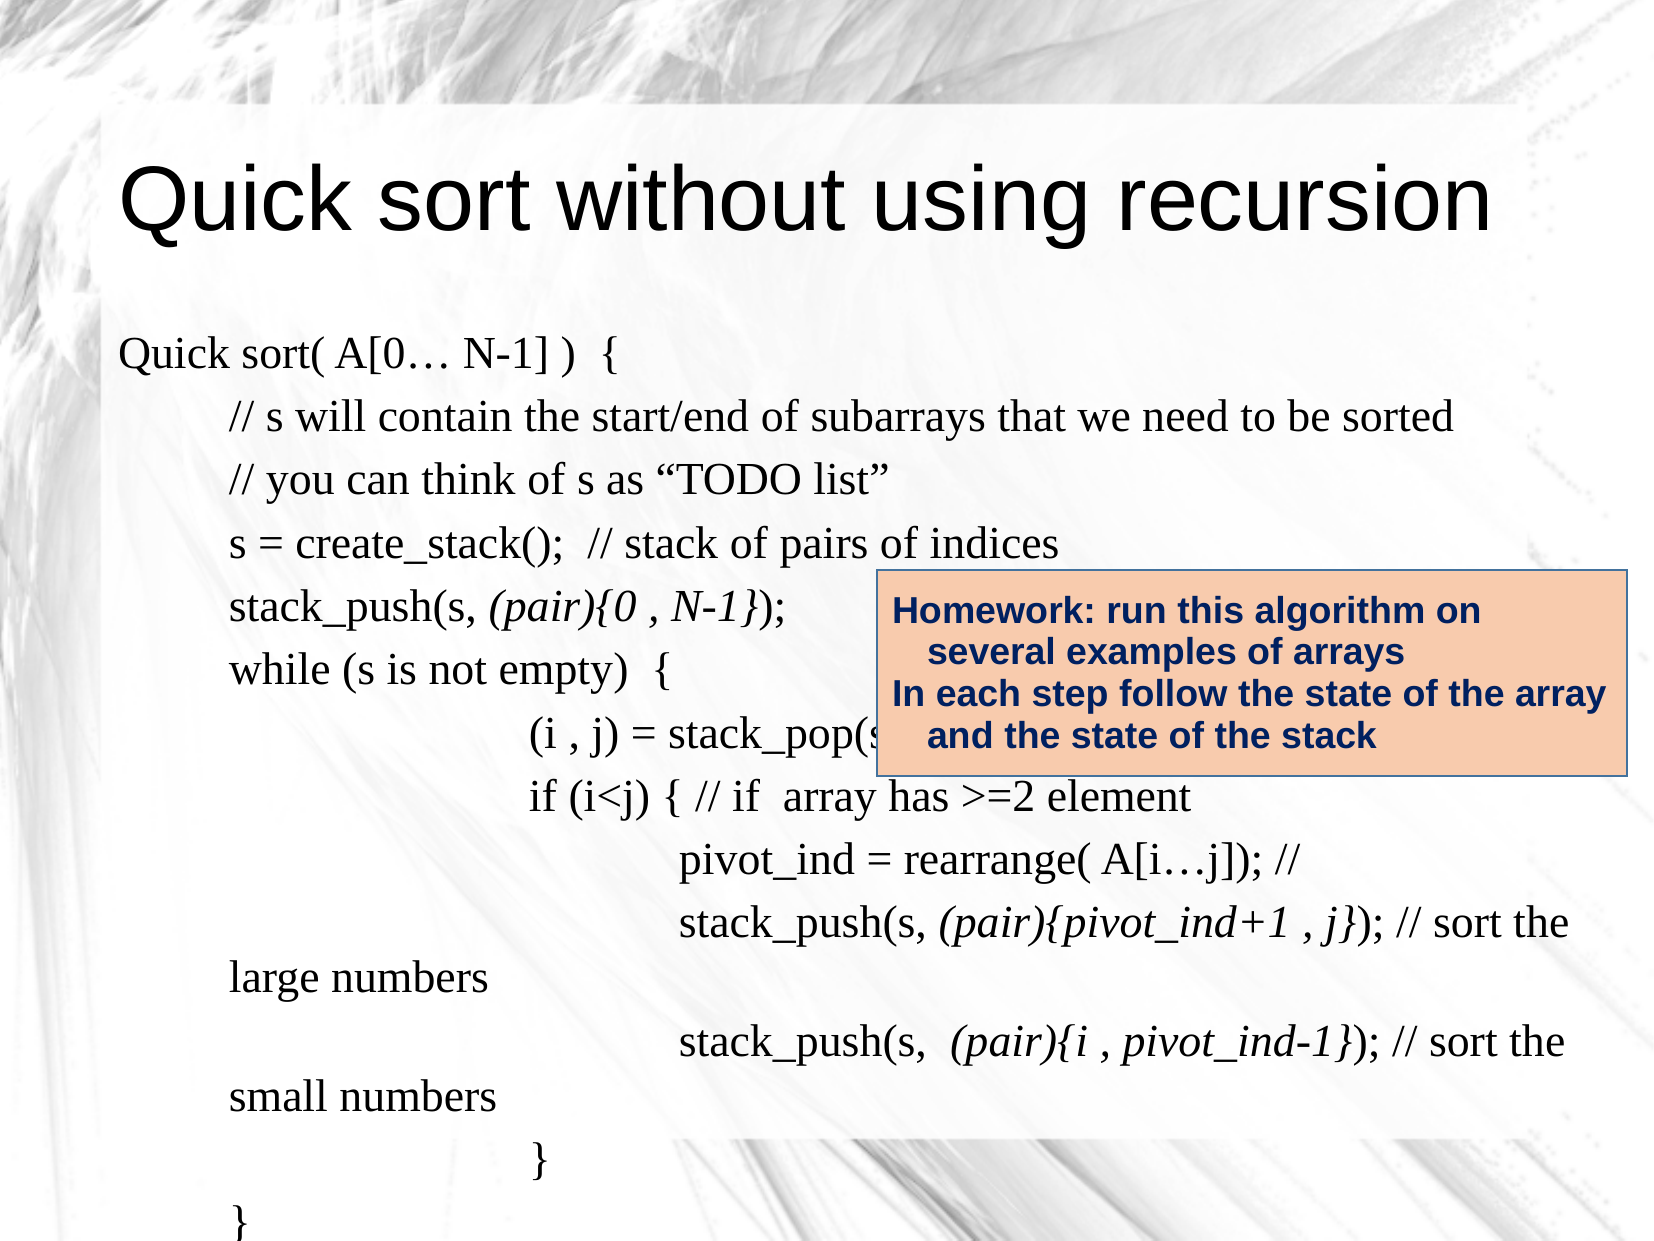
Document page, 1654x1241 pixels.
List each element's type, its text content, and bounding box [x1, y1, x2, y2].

list Quick sort( A[0… N-1] ) { // s will contain the start/end of subarrays that we need to be sorted // you can think of s as “TODO list” s = create_stack(); // stack of pairs of indices stack_push(s, (pair){0 , N-1}); while (s is not empty) { (i , j) = stack_pop(s); if (i<j) { // if array has >=2 element pivot_ind = rearrange( A[i…j]); // stack_push(s, (pair){pivot_ind+1 , j}); // sort the large numbers stack_push(s, (pair){i , pivot_ind-1}); // sort the small numbers } } } [118, 320, 1571, 1109]
title Quick sort without using recursion [118, 112, 1506, 281]
text_box Homework: run this algorithm on several examples of arrays In each step follow the state of the array and the state of the stack [876, 570, 1627, 777]
picture [0, 0, 1654, 1241]
